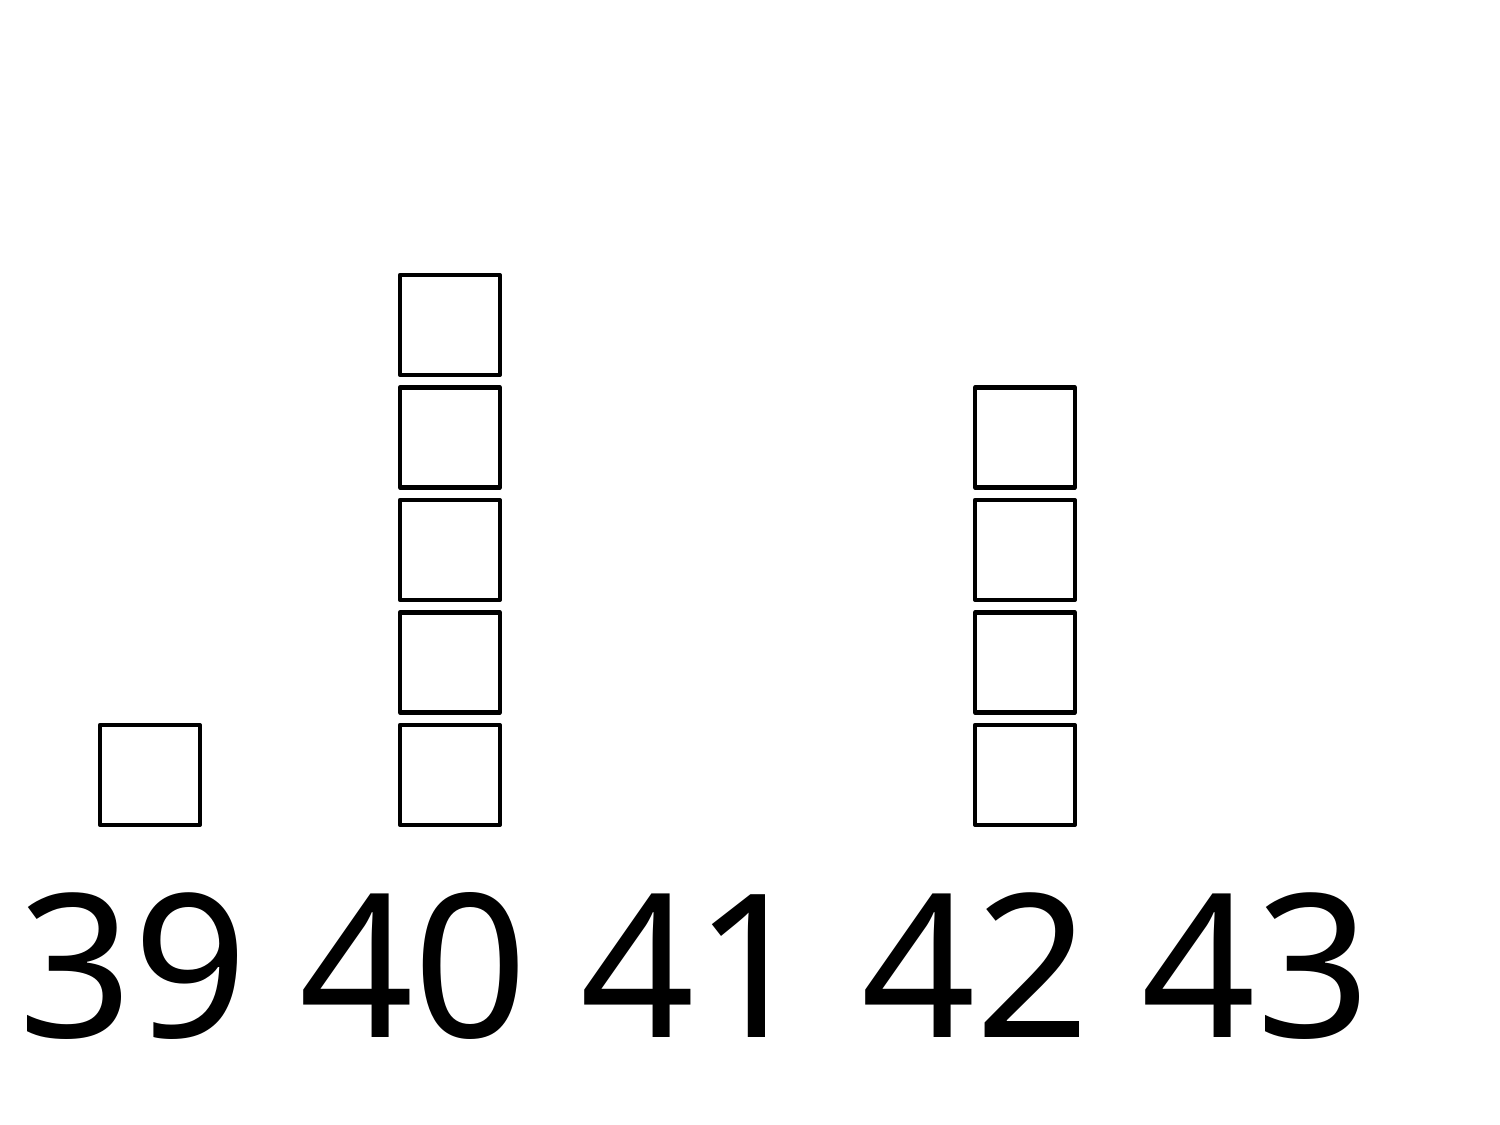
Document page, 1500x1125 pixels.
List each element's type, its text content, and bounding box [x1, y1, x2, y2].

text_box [399, 274, 501, 826]
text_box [974, 387, 1076, 826]
text_box [98, 723, 202, 827]
text_box 39 40 41 42 43 [0, 829, 1500, 1085]
